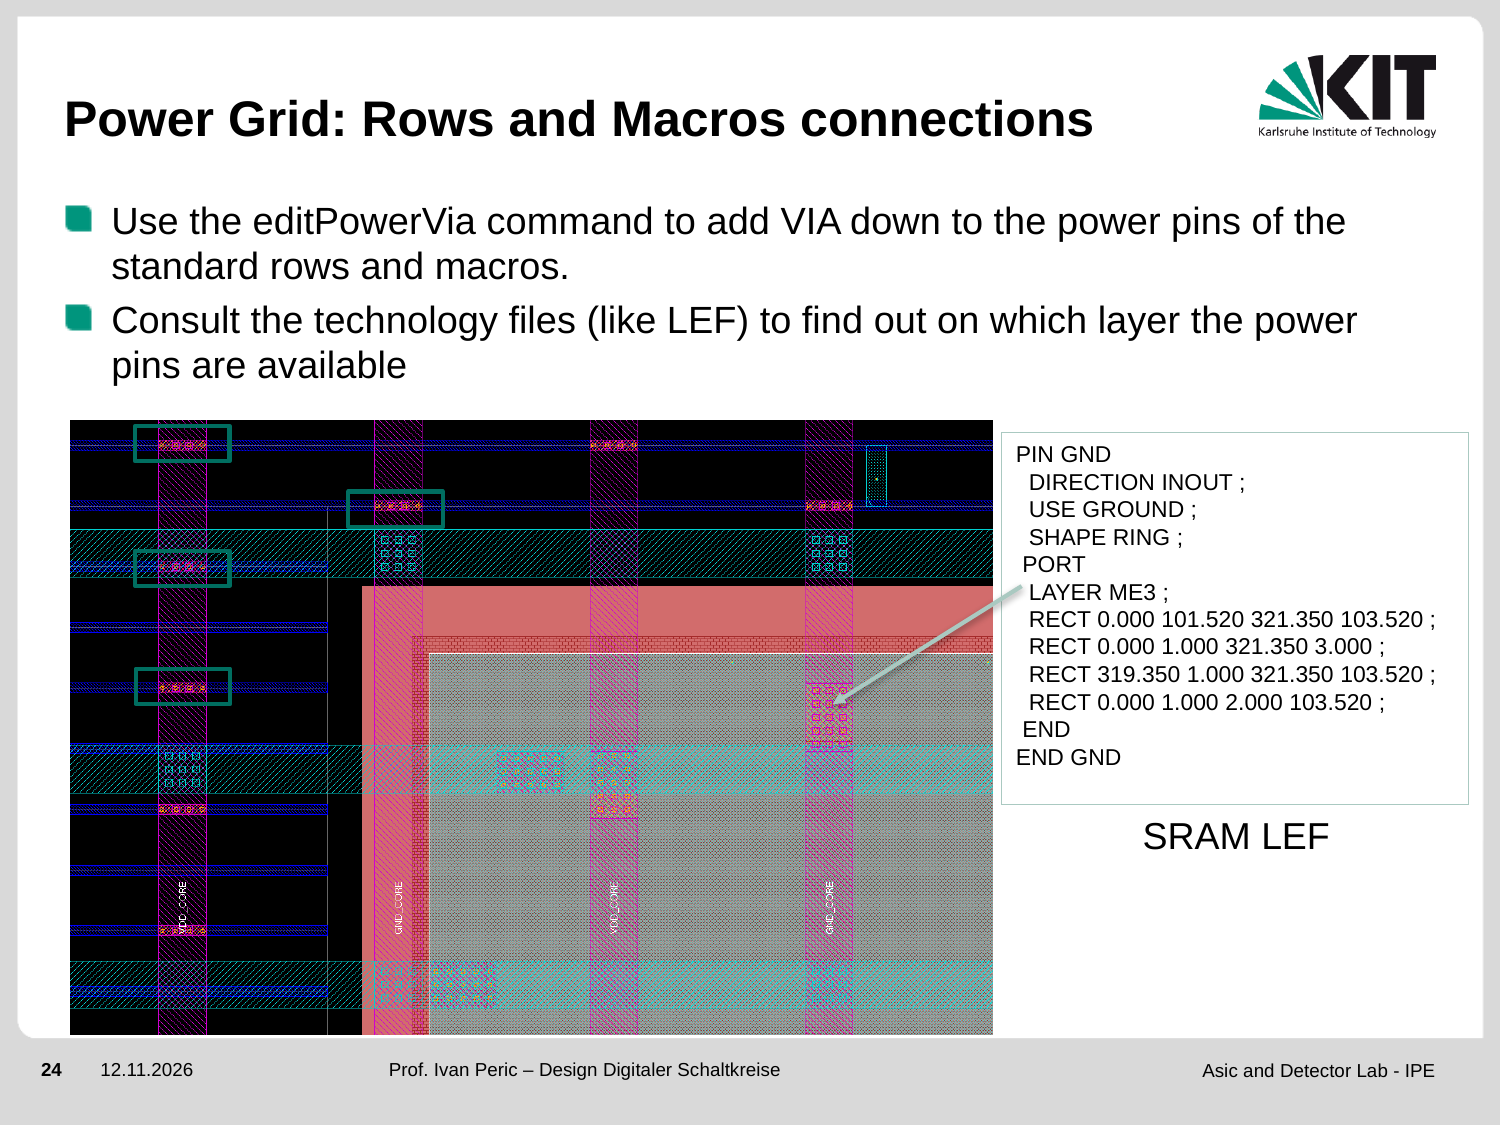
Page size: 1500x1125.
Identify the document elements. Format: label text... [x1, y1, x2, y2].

text_box SRAM LEF [1128, 804, 1412, 865]
title Power Grid: Rows and Macros connections [64, 54, 1198, 147]
list Use the editPowerVia command to add VIA down to the power pins of the standard rows and macros. Consult the technology files (like LEF) to find out on which layer the power pins are available [64, 196, 1436, 388]
picture [0, 0, 1500, 1125]
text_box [832, 585, 1022, 705]
text_box PIN GND DIRECTION INOUT ; USE GROUND ; SHAPE RING ; PORT LAYER ME3 ; RECT 0.000 101.520 321.350 103.520 ; RECT 0.000 1.000 321.350 3.000 ; RECT 319.350 1.000 321.350 103.520 ; RECT 0.000 1.000 2.000 103.520 ; END END GND [1001, 432, 1469, 805]
